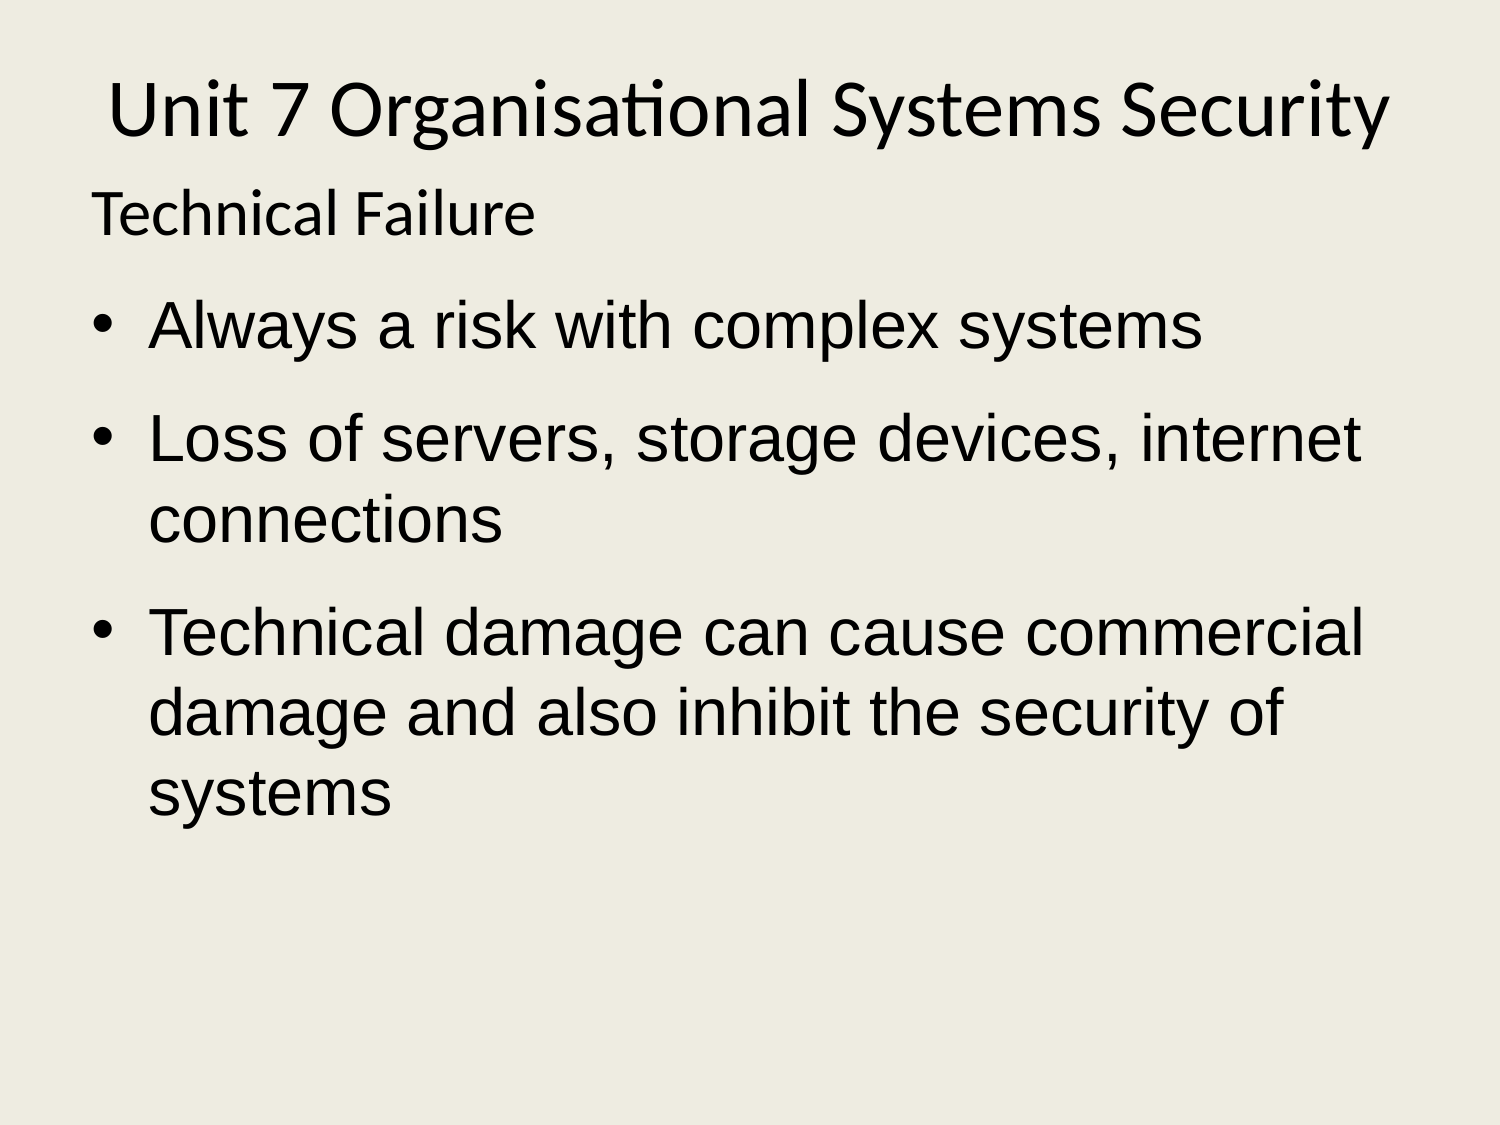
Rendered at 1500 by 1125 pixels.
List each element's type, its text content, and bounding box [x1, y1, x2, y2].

title Unit 7 Organisational Systems Security [75, 45, 1425, 161]
list Technical Failure Always a risk with complex systems Loss of servers, storage devices, internet connections Technical damage can cause commercial damage and also inhibit the security of systems [76, 160, 1427, 988]
